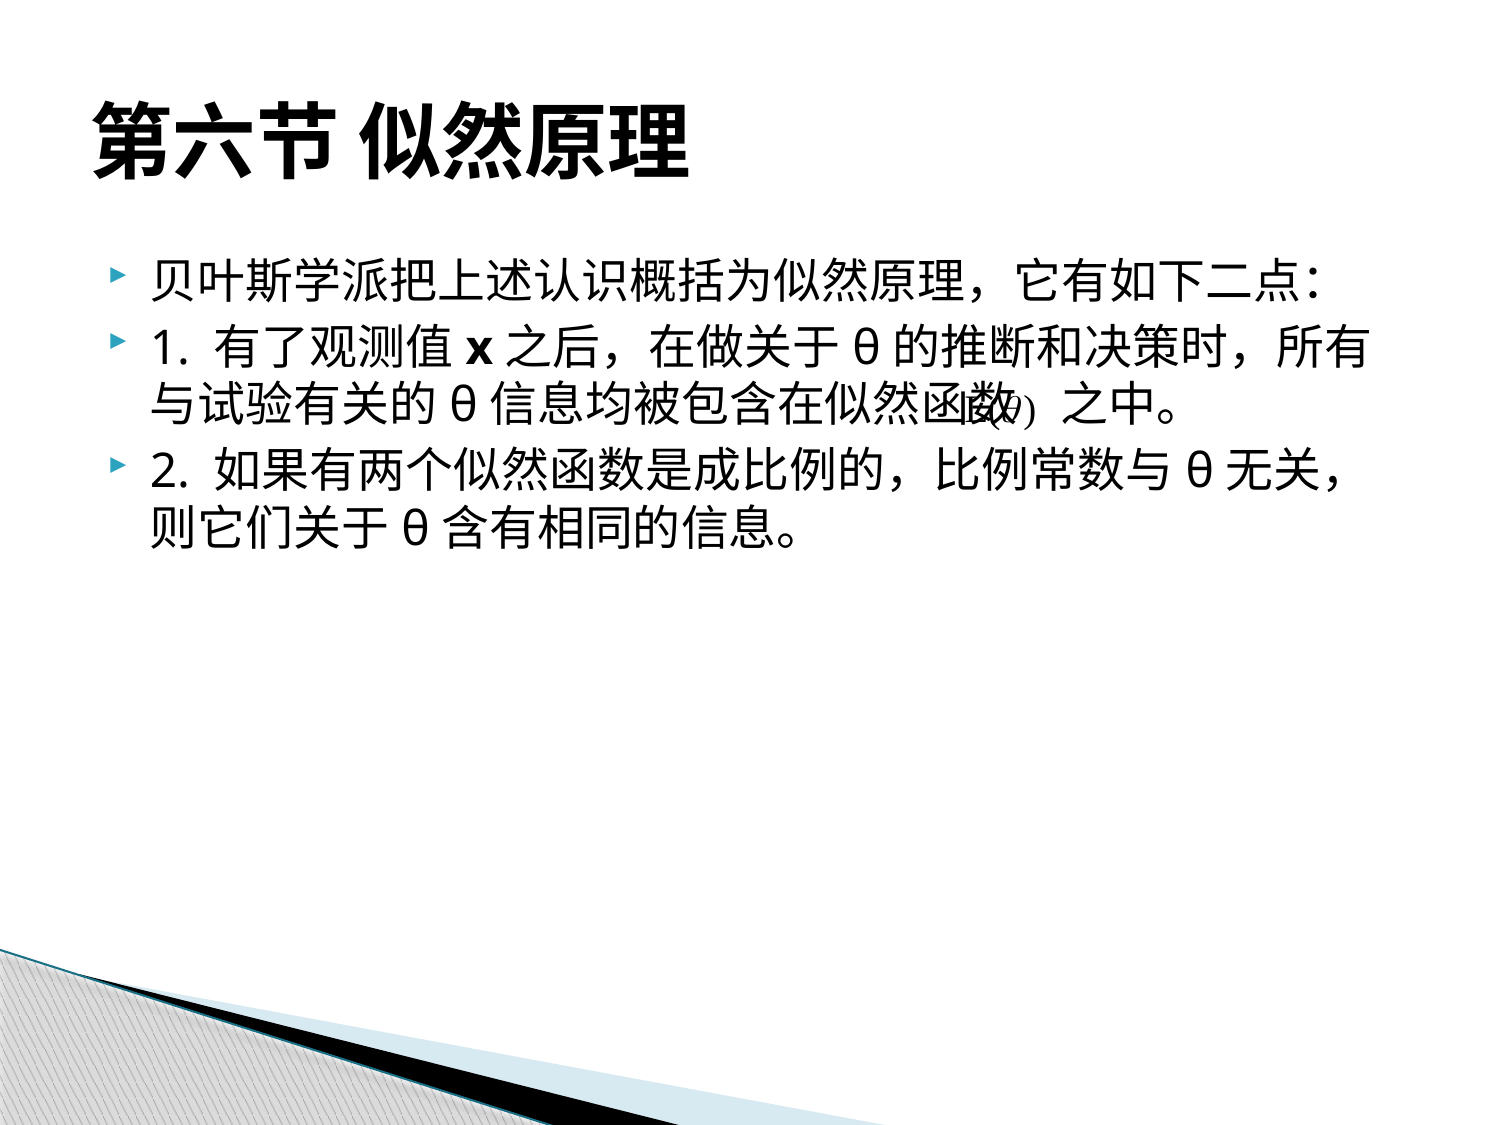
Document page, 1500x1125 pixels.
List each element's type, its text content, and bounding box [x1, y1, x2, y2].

title 第六节 似然原理 [75, 45, 1425, 233]
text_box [958, 386, 1044, 439]
list 贝叶斯学派把上述认识概括为似然原理，它有如下二点： 1. 有了观测值x之后，在做关于θ的推断和决策时，所有与试验有关的θ信息均被包含在似然函数 之中。 2. 如果有两个似然函数是成比例的，比例常数与θ无关，则它们关于θ含有相同的信息。 [75, 243, 1425, 1125]
